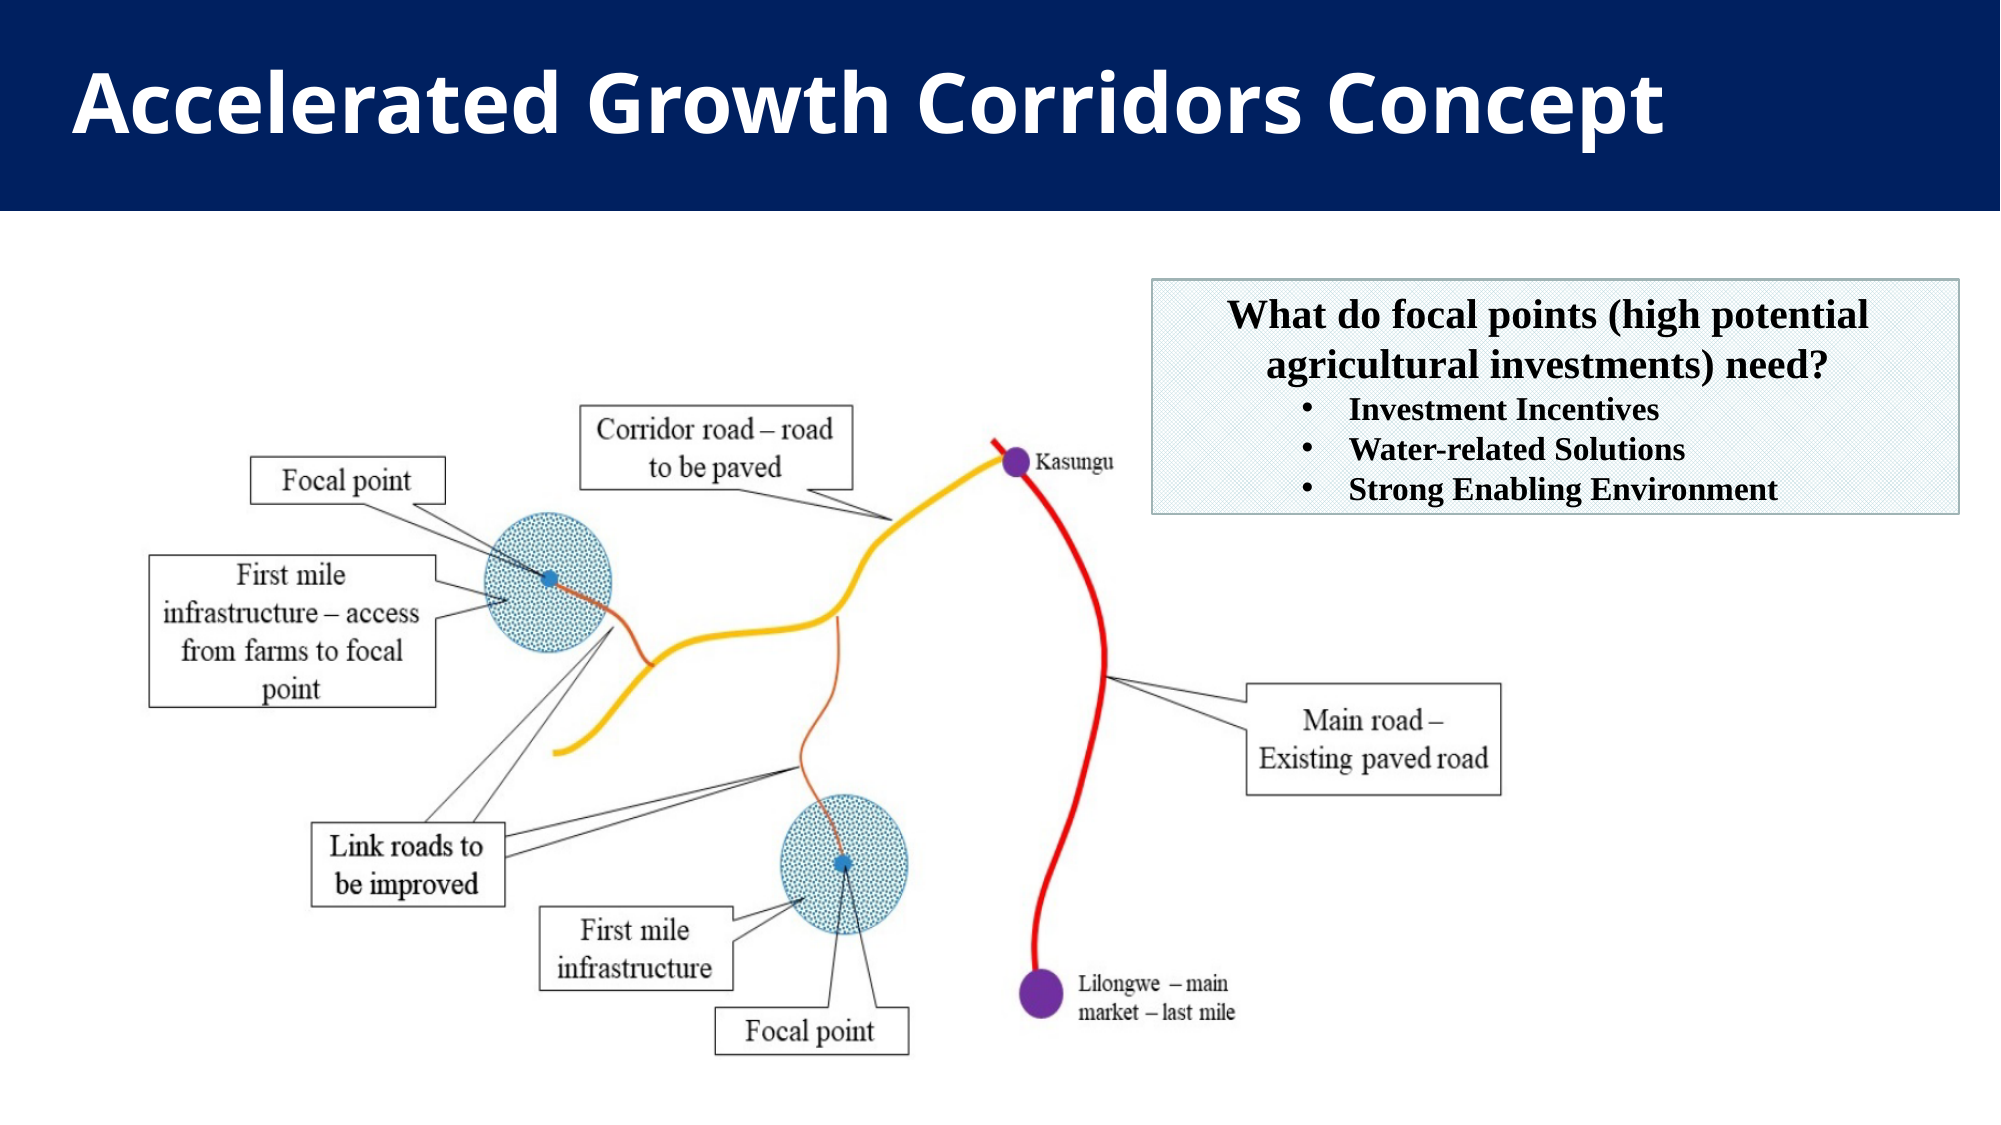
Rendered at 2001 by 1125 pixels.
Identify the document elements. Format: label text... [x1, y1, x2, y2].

text_box What do focal points (high potential agricultural investments) need? Investment Incentives Water-related Solutions Strong Enabling Environment [1556, 279, 1960, 515]
title Accelerated Growth Corridors Concept [72, 54, 1928, 233]
picture [0, 267, 1556, 1071]
